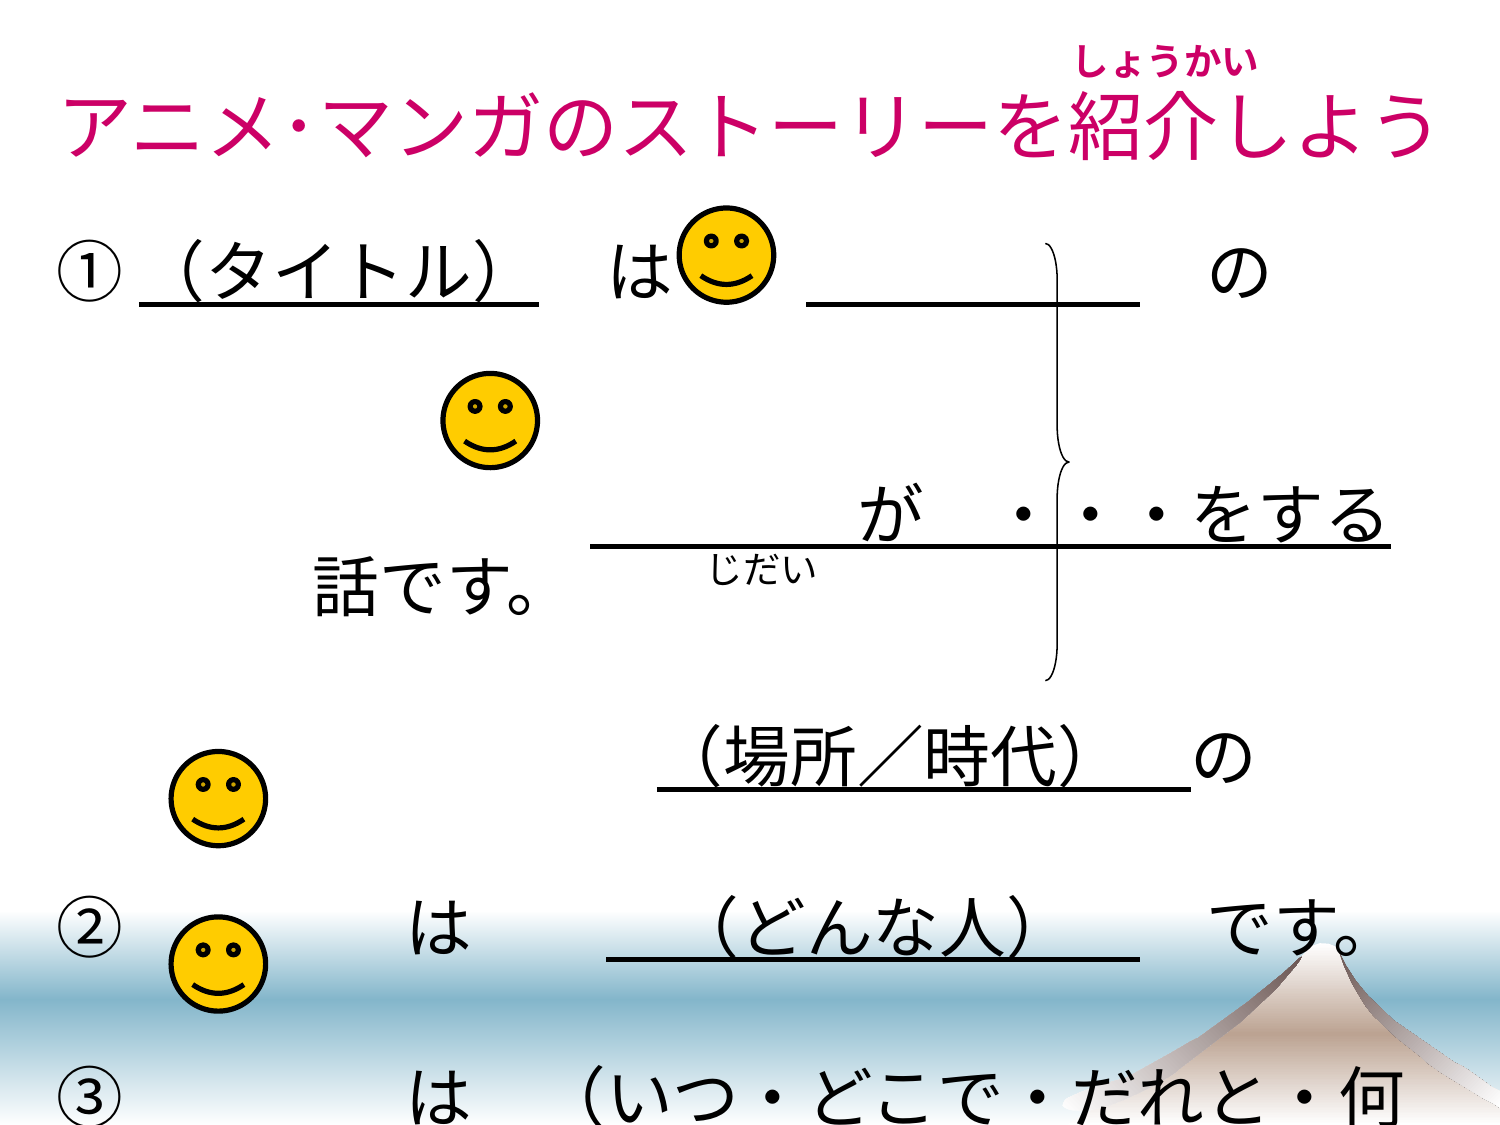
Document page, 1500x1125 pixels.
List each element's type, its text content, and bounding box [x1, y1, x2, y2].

text_box [442, 373, 538, 468]
text_box [1045, 243, 1070, 681]
text_box しょうかい [1057, 30, 1307, 91]
title アニメ･マンガのストーリーを紹介しよう [0, 31, 1500, 219]
text_box じだい [690, 538, 845, 599]
text_box [679, 207, 774, 303]
text_box [171, 751, 266, 846]
list ①（タイトル） は の が ・・・をする 話です。 （場所／時代） の ② は （どんな人） です。 ③ は （いつ・どこで・だれと・何を） します。 [41, 231, 1459, 1066]
text_box [171, 916, 266, 1012]
